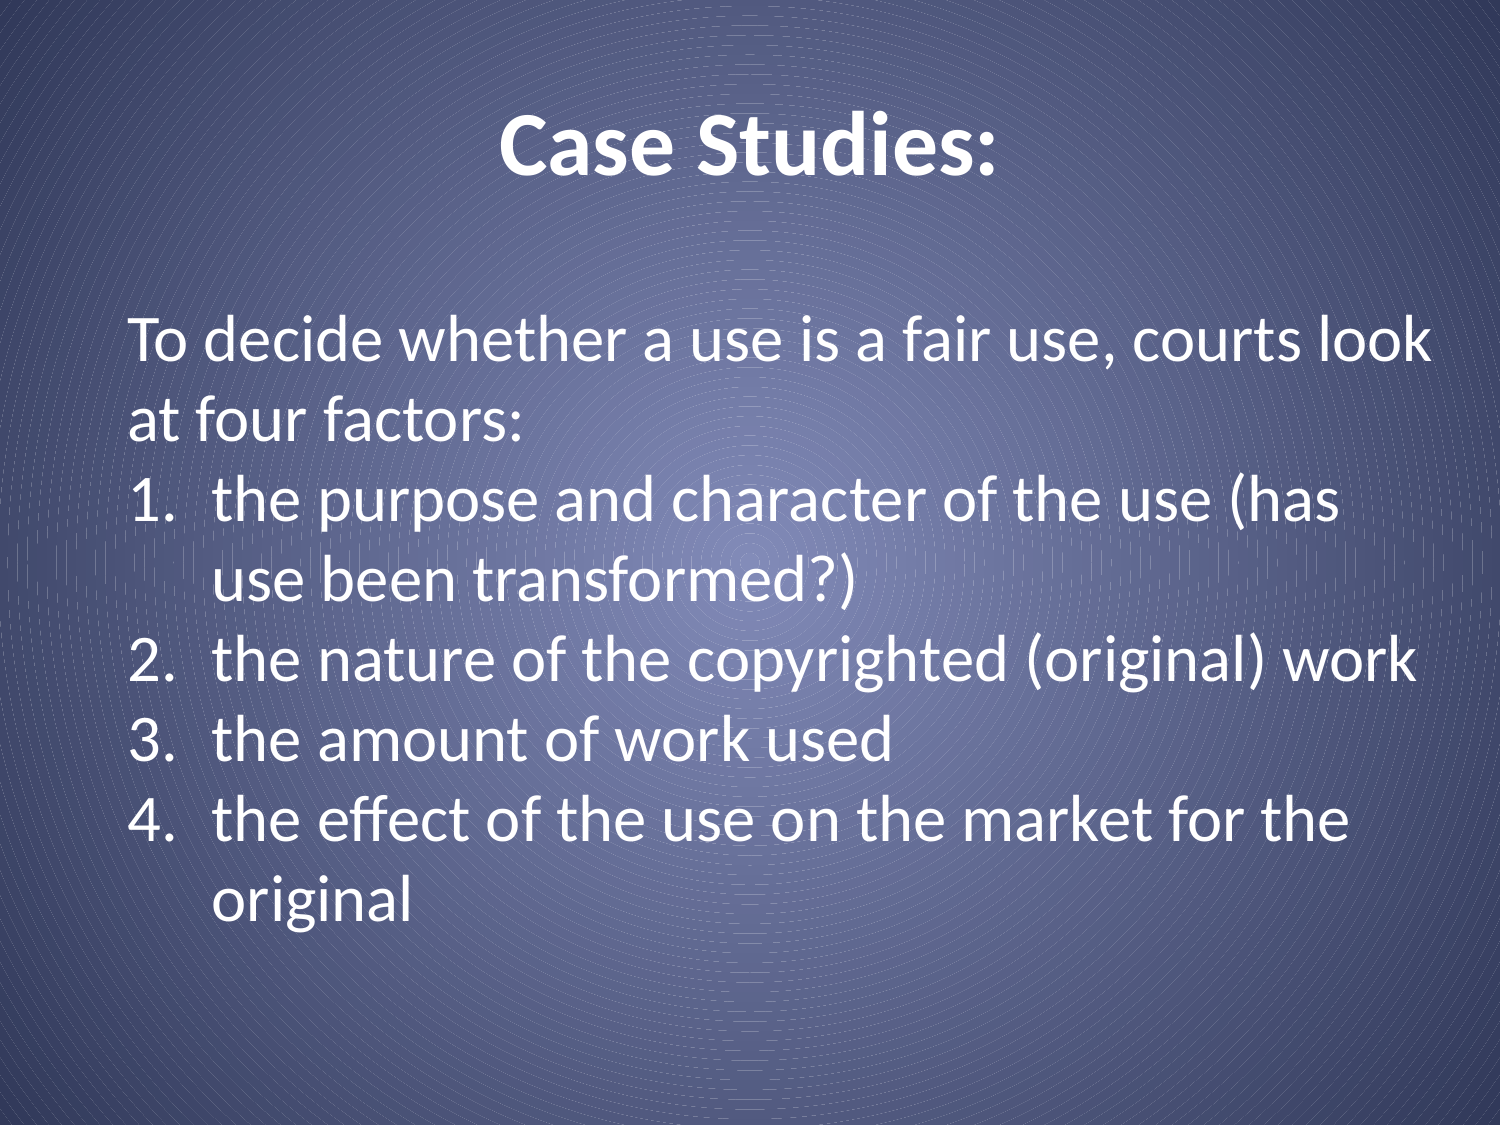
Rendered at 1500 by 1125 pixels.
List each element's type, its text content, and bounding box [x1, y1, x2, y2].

text_box To decide whether a use is a fair use, courts look at four factors: the purpose and character of the use (has use been transformed?) the nature of the copyrighted (original) work the amount of work used the effect of the use on the market for the original [112, 287, 1463, 987]
title Case Studies: [75, 45, 1425, 233]
